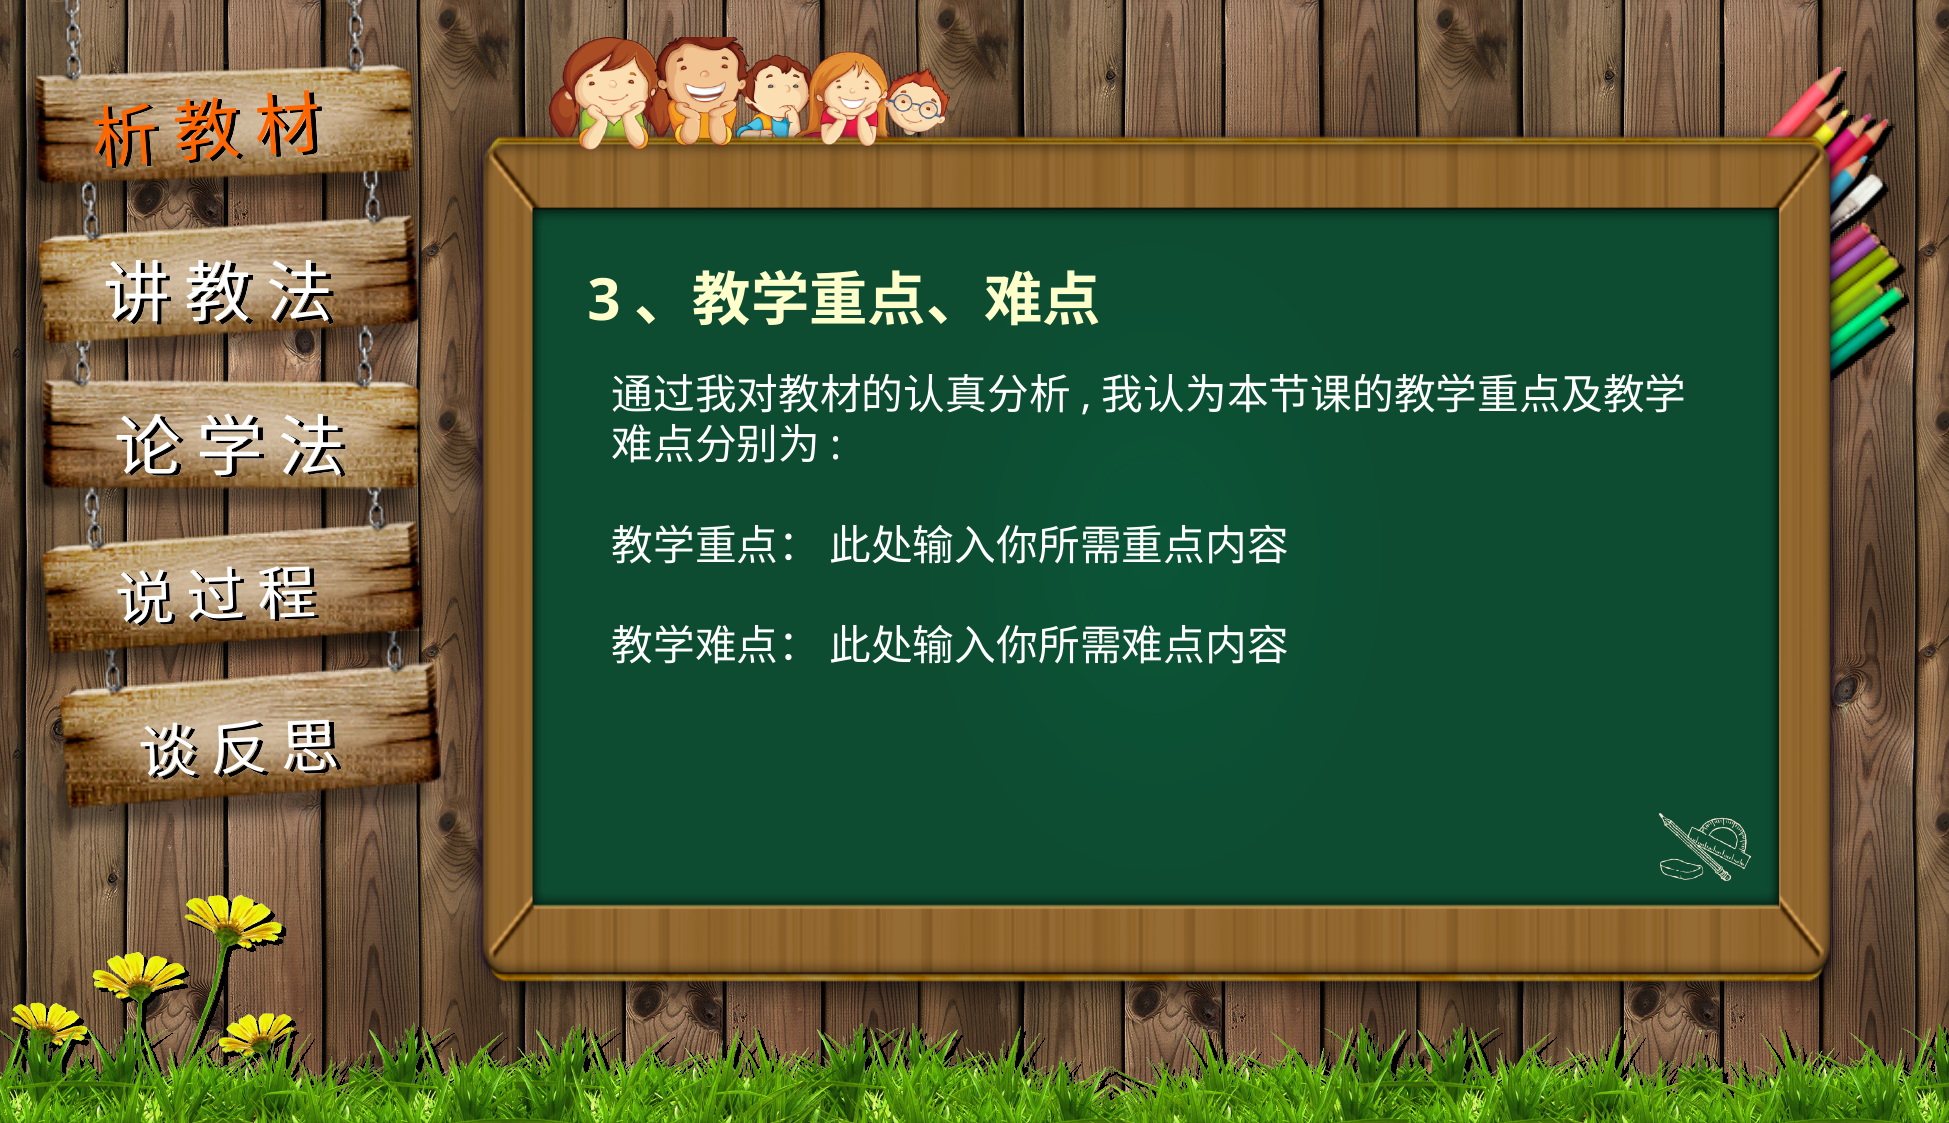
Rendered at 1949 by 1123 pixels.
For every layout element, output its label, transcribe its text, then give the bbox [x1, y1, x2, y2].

picture [0, 0, 1949, 1123]
text_box 通过我对教材的认真分析,我认为本节课的教学重点及教学难点分别为: 教学重点： 此处输入你所需重点内容 教学难点： 此处输入你所需难点内容 [596, 360, 1719, 676]
text_box 3、教学重点、难点 [572, 254, 1294, 340]
